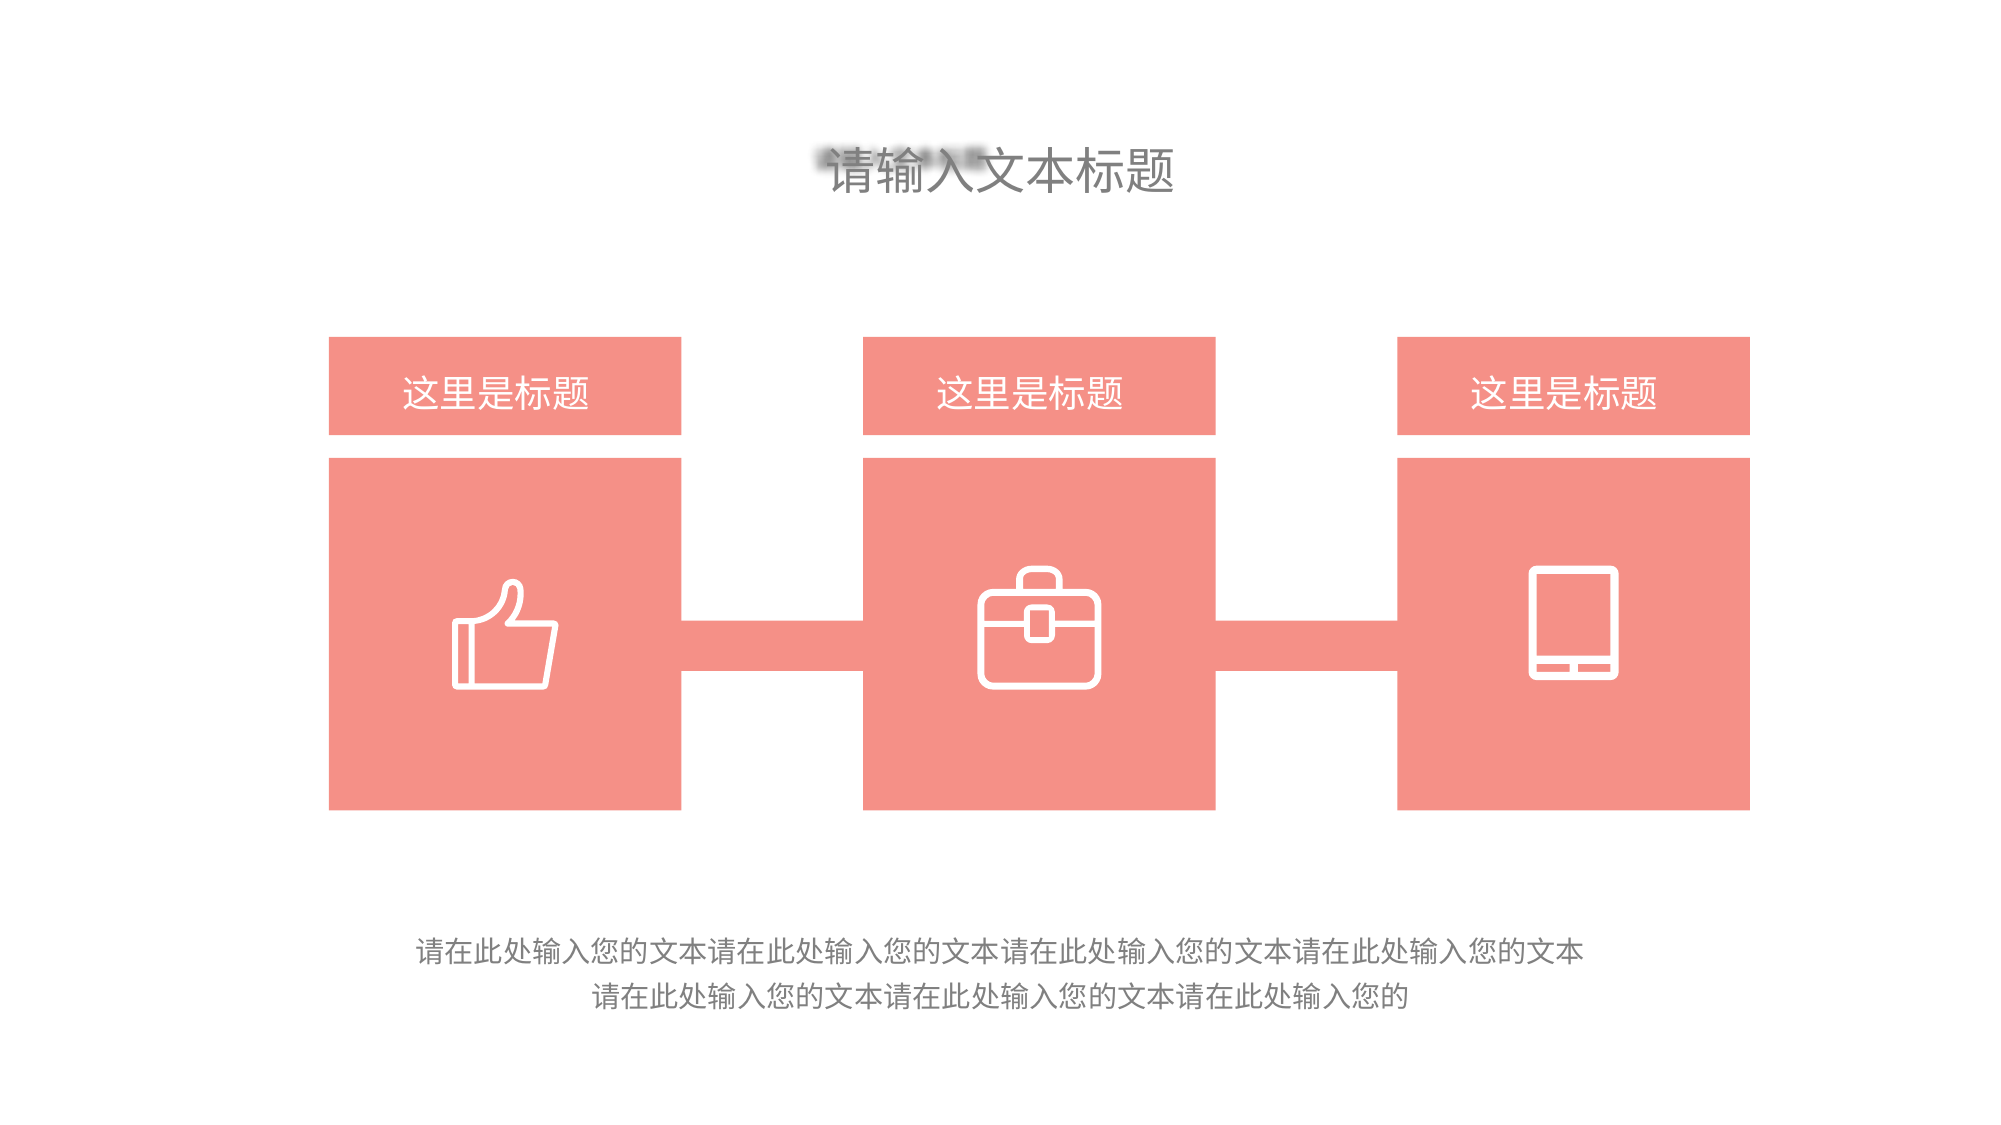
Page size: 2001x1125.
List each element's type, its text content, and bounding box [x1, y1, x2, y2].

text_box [328, 336, 682, 811]
text_box [1216, 620, 1397, 672]
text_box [1397, 336, 1750, 811]
text_box [682, 620, 863, 672]
text_box 请输入文本标题 [803, 131, 1197, 207]
text_box 请在此处输入您的文本请在此处输入您的文本请在此处输入您的文本请在此处输入您的文本请在此处输入您的文本请在此处输入您的文本请在此处输入您的 [402, 922, 1599, 1014]
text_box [863, 336, 1216, 811]
